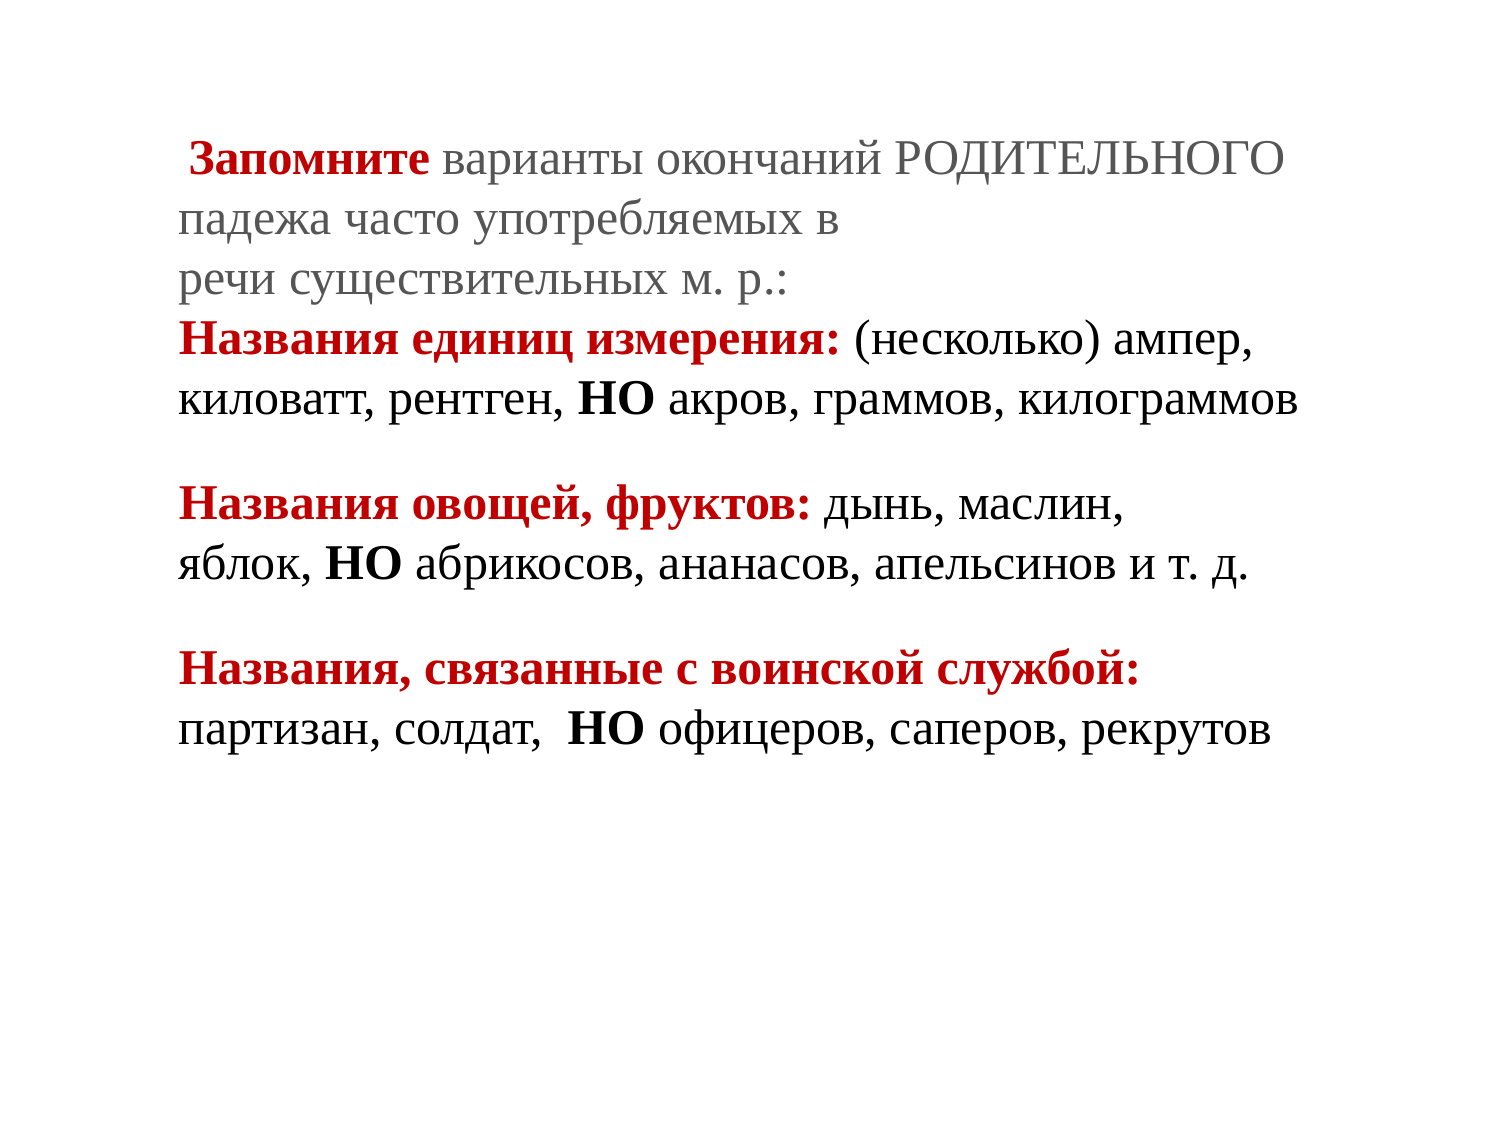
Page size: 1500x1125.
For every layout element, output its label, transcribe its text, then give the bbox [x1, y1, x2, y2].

text_box Запомните варианты окончаний РОДИТЕЛЬНОГО падежа часто употребляемых в речи существительных м. р.: Названия единиц измерения: (несколько) ампер, киловатт, рентген, НО акров, граммов, килограммов Названия овощей, фруктов: дынь, маслин, яблок, НО абрикосов, ананасов, апельсинов и т. д. Названия, связанные с воинской службой: партизан, солдат, НО офицеров, саперов, рекрутов [163, 117, 1324, 822]
